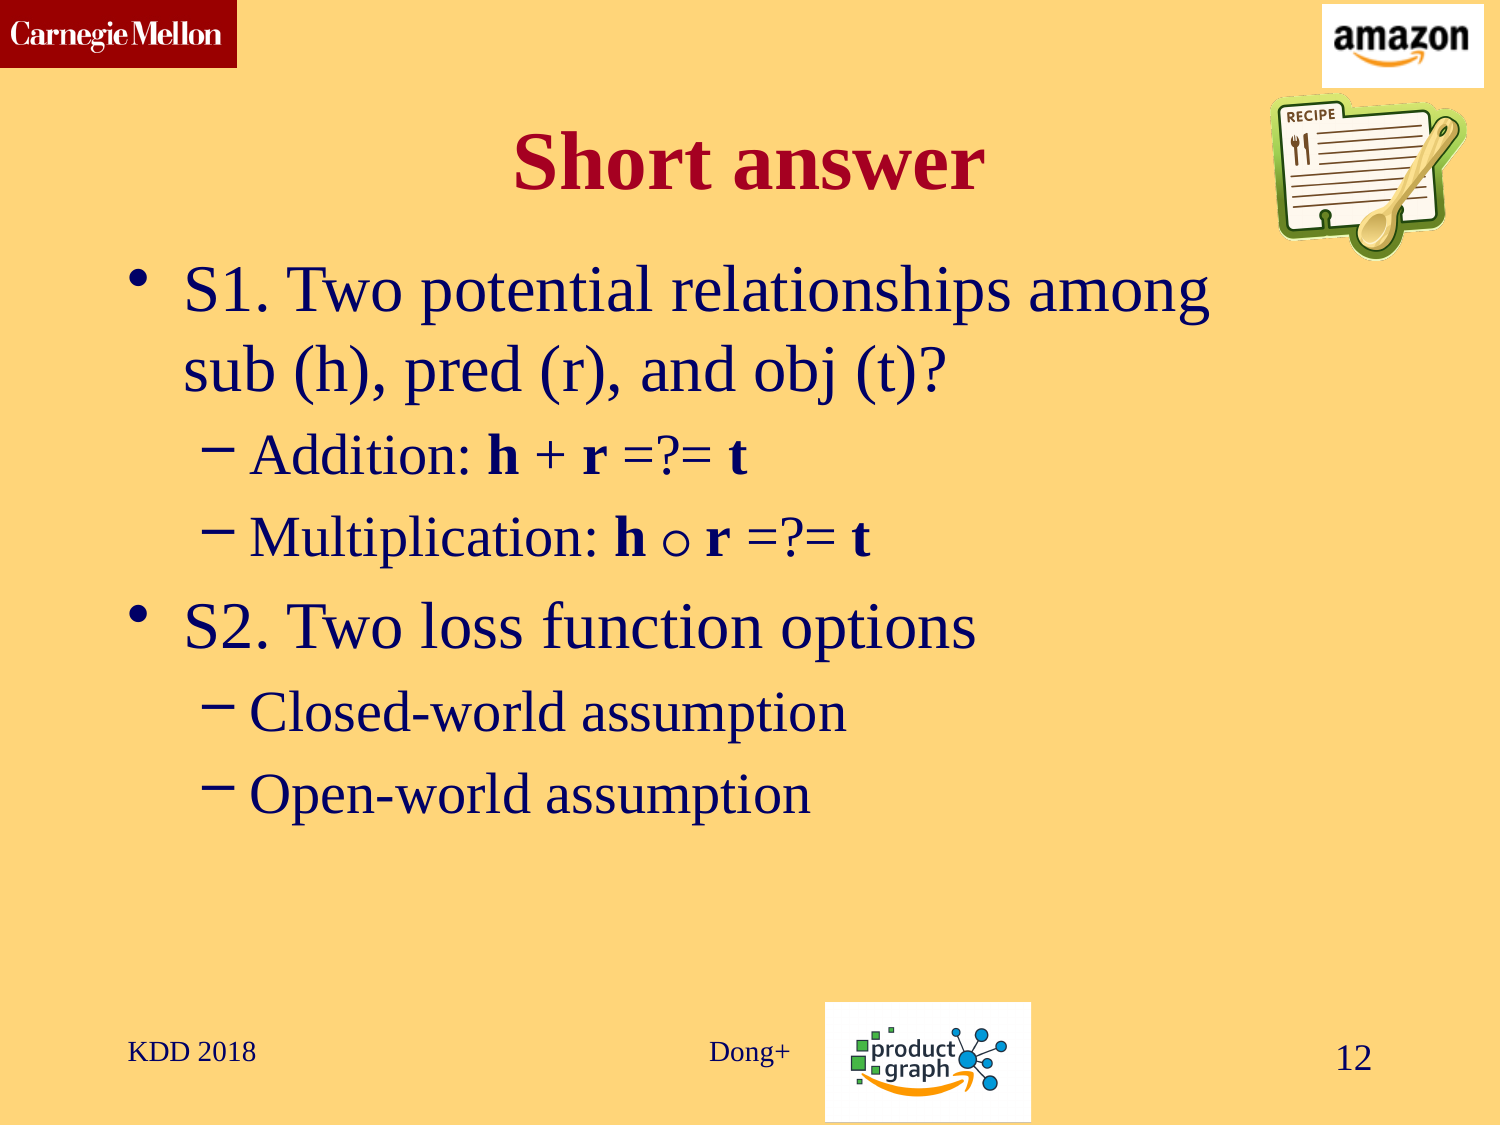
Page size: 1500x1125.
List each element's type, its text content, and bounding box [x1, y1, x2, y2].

slide_number 12 [1074, 1024, 1388, 1101]
footer Dong+ [512, 1024, 988, 1101]
title Short answer [112, 99, 1265, 213]
picture [1322, 4, 1484, 88]
picture [0, 0, 237, 68]
slide_number KDD 2018 [112, 1024, 426, 1101]
list S1. Two potential relationships among sub (h), pred (r), and obj (t)? Addition: h + r =?= t Multiplication: h ⚬ r =?= t S2. Two loss function options Closed-world assumption Open-world assumption [112, 237, 1428, 1001]
picture [1270, 93, 1468, 261]
